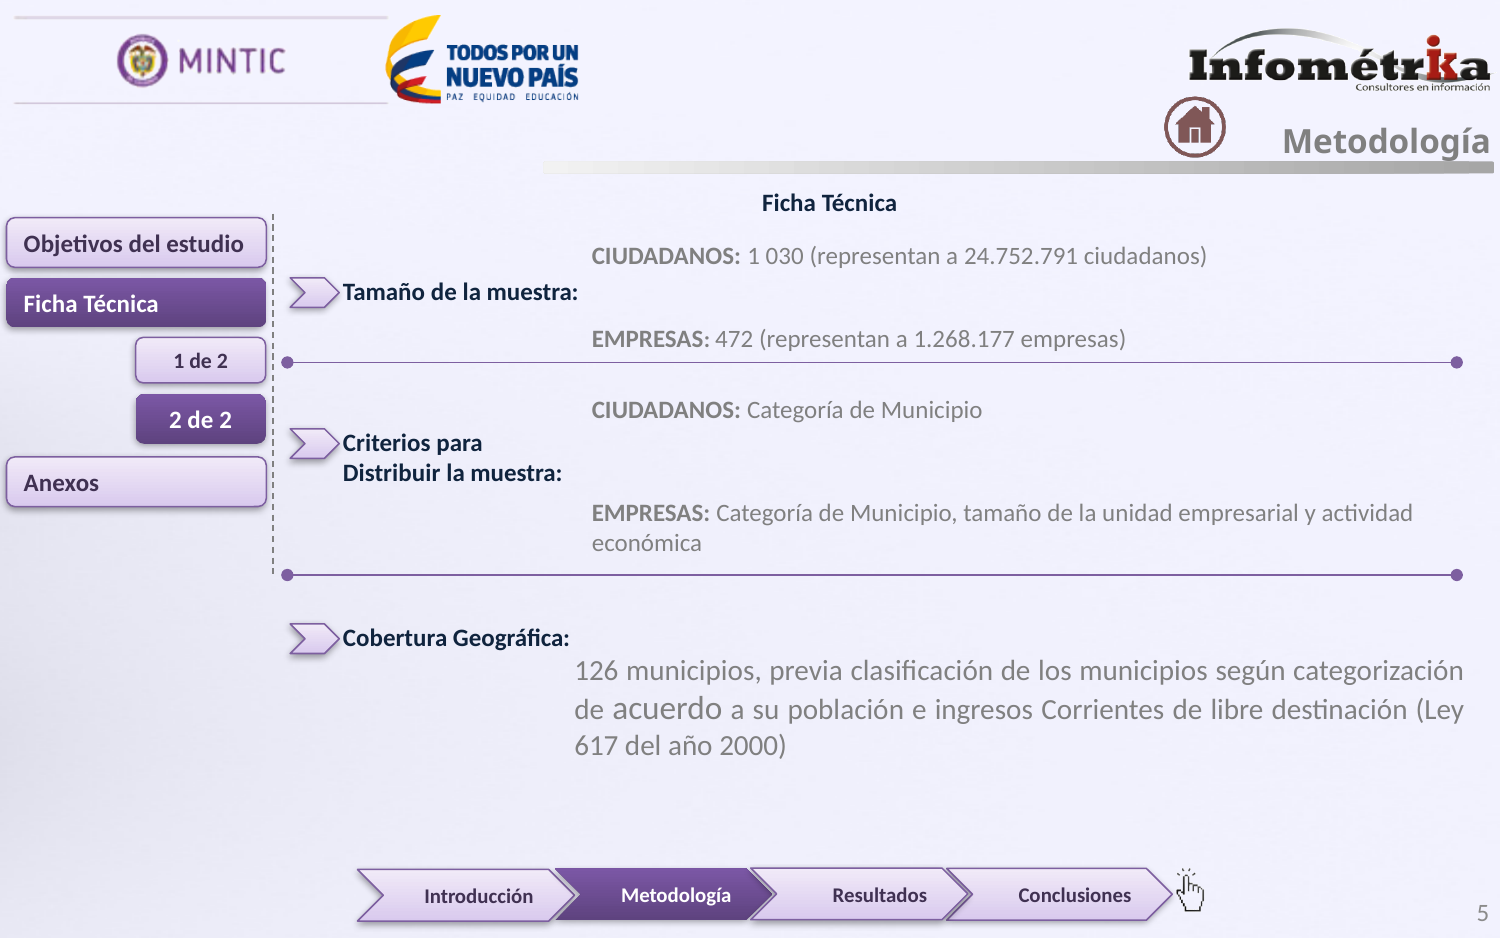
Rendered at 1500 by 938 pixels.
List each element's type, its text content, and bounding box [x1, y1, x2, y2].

text_box Objetivos del estudio [5, 216, 268, 269]
text_box Ficha Técnica [6, 277, 267, 328]
text_box Tamaño de la muestra: [328, 267, 658, 313]
text_box 2 de 2 [135, 394, 266, 444]
text_box [289, 428, 328, 460]
text_box [289, 277, 328, 309]
text_box 1 de 2 [134, 336, 267, 384]
text_box EMPRESAS: Categoría de Municipio, tamaño de la unidad empresarial y actividad económica [577, 488, 1498, 564]
text_box 126 municipios, previa clasificación de los municipios según categorización de acuerdo a su población e ingresos Corrientes de libre destinación (Ley 617 del año 2000) [559, 643, 1480, 769]
text_box EMPRESAS: 472 (representan a 1.268.177 empresas) [577, 315, 1498, 360]
text_box Ficha Técnica [454, 179, 1205, 225]
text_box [357, 867, 1208, 922]
picture [0, 0, 1500, 938]
text_box Anexos [5, 456, 268, 508]
text_box [289, 623, 328, 655]
text_box Criterios para Distribuir la muestra: [328, 418, 658, 494]
text_box CIUDADANOS: Categoría de Municipio [577, 386, 1498, 431]
text_box CIUDADANOS: 1 030 (representan a 24.752.791 ciudadanos) [577, 232, 1498, 278]
text_box Cobertura Geográfica: [328, 614, 658, 659]
text_box Metodología [1128, 113, 1500, 168]
slide_number 5 [1154, 886, 1500, 936]
